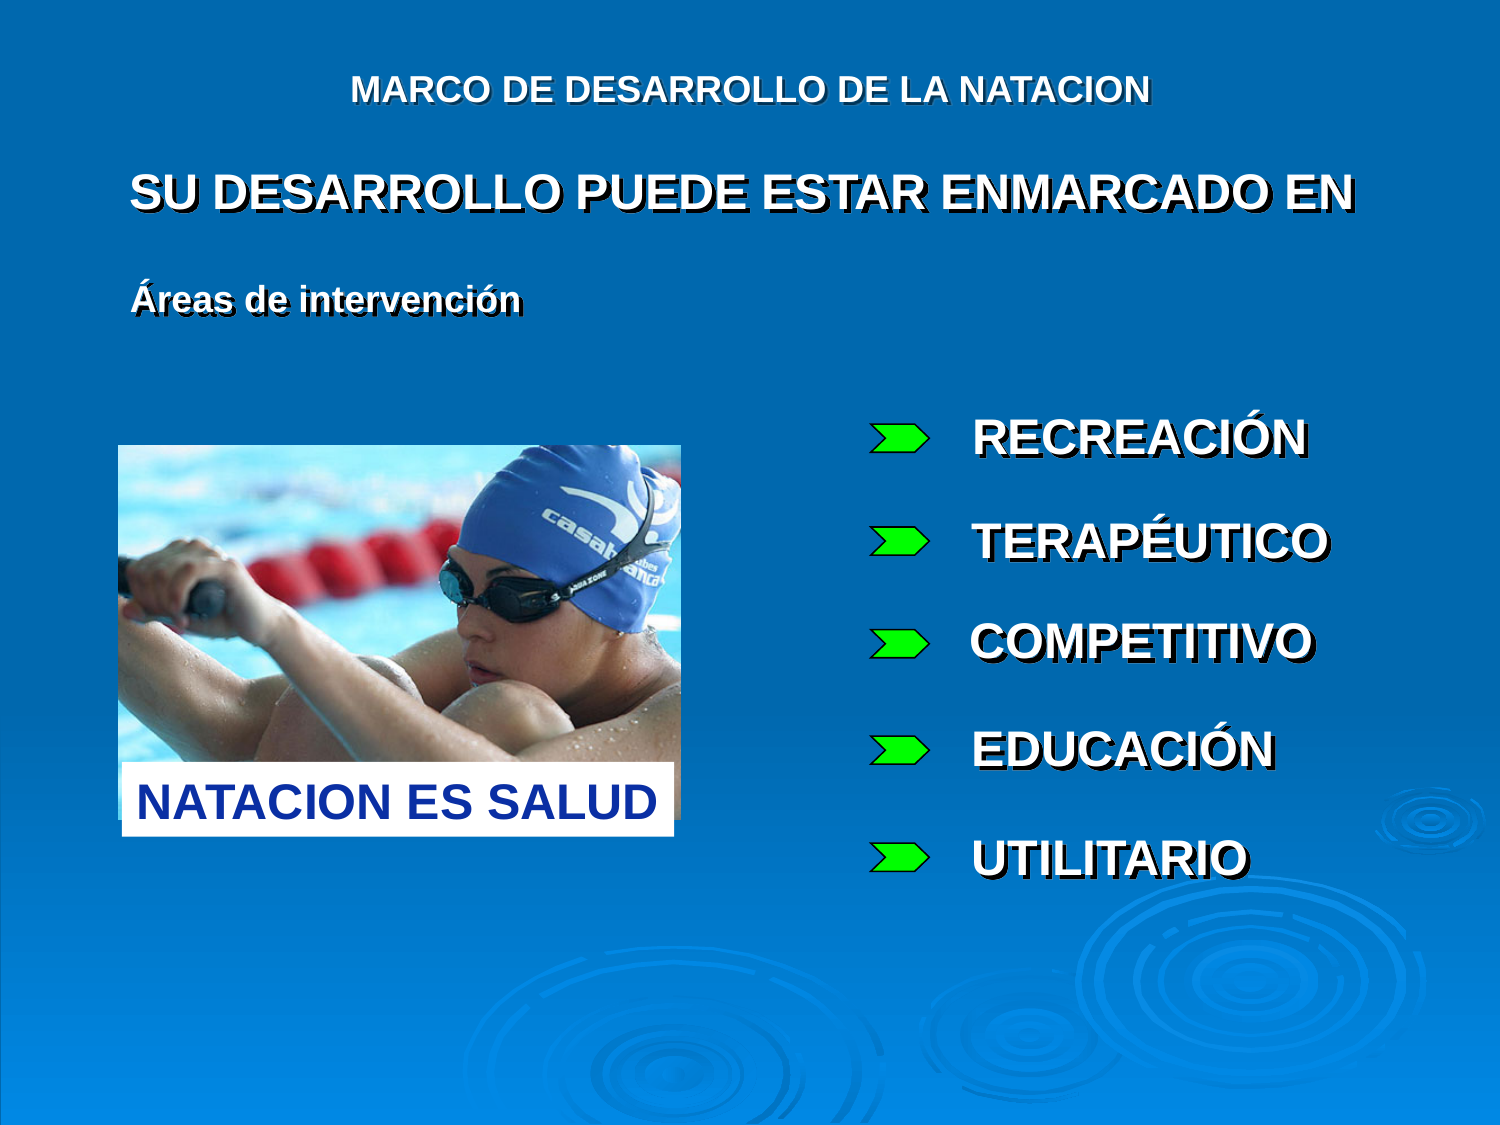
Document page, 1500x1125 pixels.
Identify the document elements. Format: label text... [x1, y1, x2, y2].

text_box EDUCACIÓN [957, 709, 1289, 784]
picture [117, 445, 682, 821]
text_box [870, 843, 930, 872]
subtitle MARCO DE DESARROLLO DE LA NATACION [88, 66, 1424, 127]
text_box [870, 527, 930, 556]
text_box UTILITARIO [956, 817, 1264, 893]
text_box RECREACIÓN [957, 396, 1323, 472]
text_box SU DESARROLLO PUEDE ESTAR ENMARCADO EN [114, 151, 1370, 227]
text_box TERAPÉUTICO [957, 500, 1345, 576]
text_box [870, 629, 930, 658]
text_box NATACION ES SALUD [121, 829, 675, 837]
text_box Áreas de intervención [115, 267, 537, 328]
text_box [870, 736, 930, 765]
text_box [870, 424, 930, 453]
text_box COMPETITIVO [954, 601, 1330, 677]
